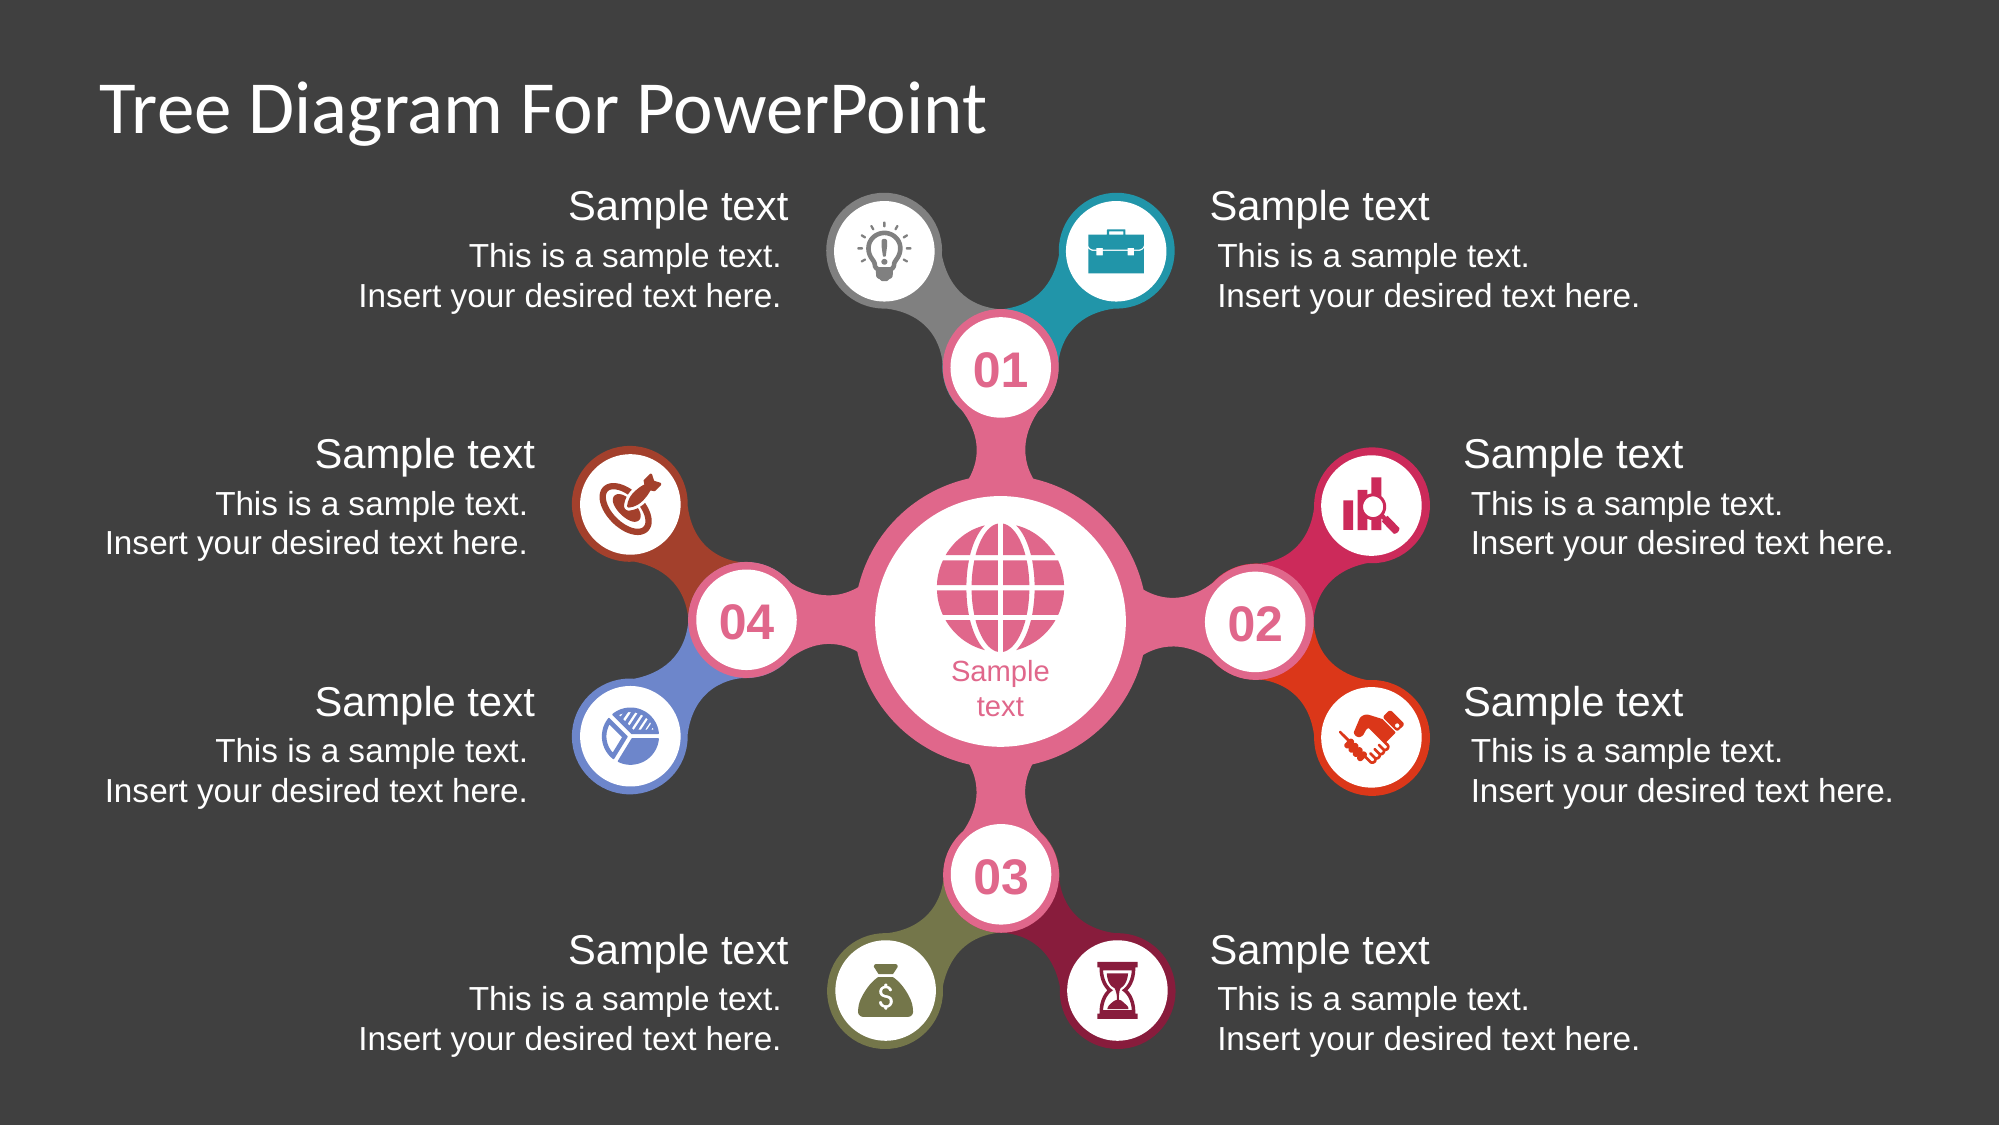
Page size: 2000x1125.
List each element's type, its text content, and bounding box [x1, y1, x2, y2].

text_box [1003, 620, 1026, 652]
text_box [971, 560, 998, 586]
text_box [971, 590, 998, 615]
text_box This is a sample text. Insert your desired text here. [343, 980, 797, 1065]
text_box [827, 882, 997, 1049]
text_box [975, 523, 998, 556]
text_box [1263, 626, 1430, 796]
text_box [1003, 590, 1030, 615]
text_box [1016, 525, 1056, 556]
text_box Sample text [1194, 915, 1663, 980]
text_box This is a sample text. Insert your desired text here. [1202, 980, 1657, 1065]
text_box [1003, 192, 1175, 359]
text_box [942, 309, 1059, 476]
text_box This is a sample text. Insert your desired text here. [343, 237, 797, 322]
text_box [1146, 563, 1314, 680]
text_box [1016, 620, 1056, 651]
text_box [857, 963, 914, 1018]
text_box [578, 683, 683, 789]
text_box [1006, 877, 1176, 1049]
text_box [1065, 938, 1170, 1043]
text_box [1097, 961, 1138, 1019]
text_box This is a sample text. Insert your desired text here. [1202, 237, 1657, 322]
text_box [1319, 453, 1424, 558]
title Tree Diagram For PowerPoint [99, 45, 1900, 162]
text_box This is a sample text. Insert your desired text here. [1456, 732, 1910, 817]
text_box [936, 560, 969, 586]
text_box [943, 767, 1060, 933]
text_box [599, 473, 662, 536]
text_box [936, 590, 969, 615]
text_box [1032, 560, 1065, 586]
text_box This is a sample text. Insert your desired text here. [89, 732, 544, 817]
text_box Sample text [1448, 667, 1916, 732]
text_box [688, 561, 855, 678]
text_box [945, 525, 985, 556]
text_box [831, 198, 937, 304]
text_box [856, 221, 912, 282]
text_box [1032, 590, 1065, 615]
text_box [833, 938, 939, 1043]
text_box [601, 707, 660, 766]
text_box Sample text [335, 915, 804, 980]
text_box [945, 620, 985, 651]
text_box [1319, 685, 1424, 790]
text_box Sample text [1194, 171, 1663, 237]
text_box [571, 624, 747, 795]
text_box This is a sample text. Insert your desired text here. [89, 485, 544, 569]
text_box [1003, 523, 1026, 556]
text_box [1338, 710, 1404, 765]
text_box 04 [694, 567, 799, 673]
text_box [1343, 477, 1400, 535]
text_box [571, 445, 740, 617]
text_box 01 [948, 315, 1054, 420]
text_box [578, 452, 683, 557]
text_box [826, 192, 998, 361]
text_box Sample text [335, 171, 804, 237]
text_box 02 [1202, 569, 1308, 675]
text_box [1088, 229, 1144, 274]
text_box 03 [948, 821, 1054, 927]
text_box [1063, 198, 1169, 304]
text_box Sample text [1448, 419, 1916, 485]
text_box This is a sample text. Insert your desired text here. [1456, 485, 1910, 569]
text_box [1258, 447, 1430, 617]
text_box Sample text [873, 493, 1128, 749]
text_box [852, 472, 1150, 770]
text_box Sample text [82, 667, 550, 732]
text_box [975, 620, 998, 652]
text_box [1003, 560, 1030, 586]
text_box Sample text [82, 419, 550, 485]
